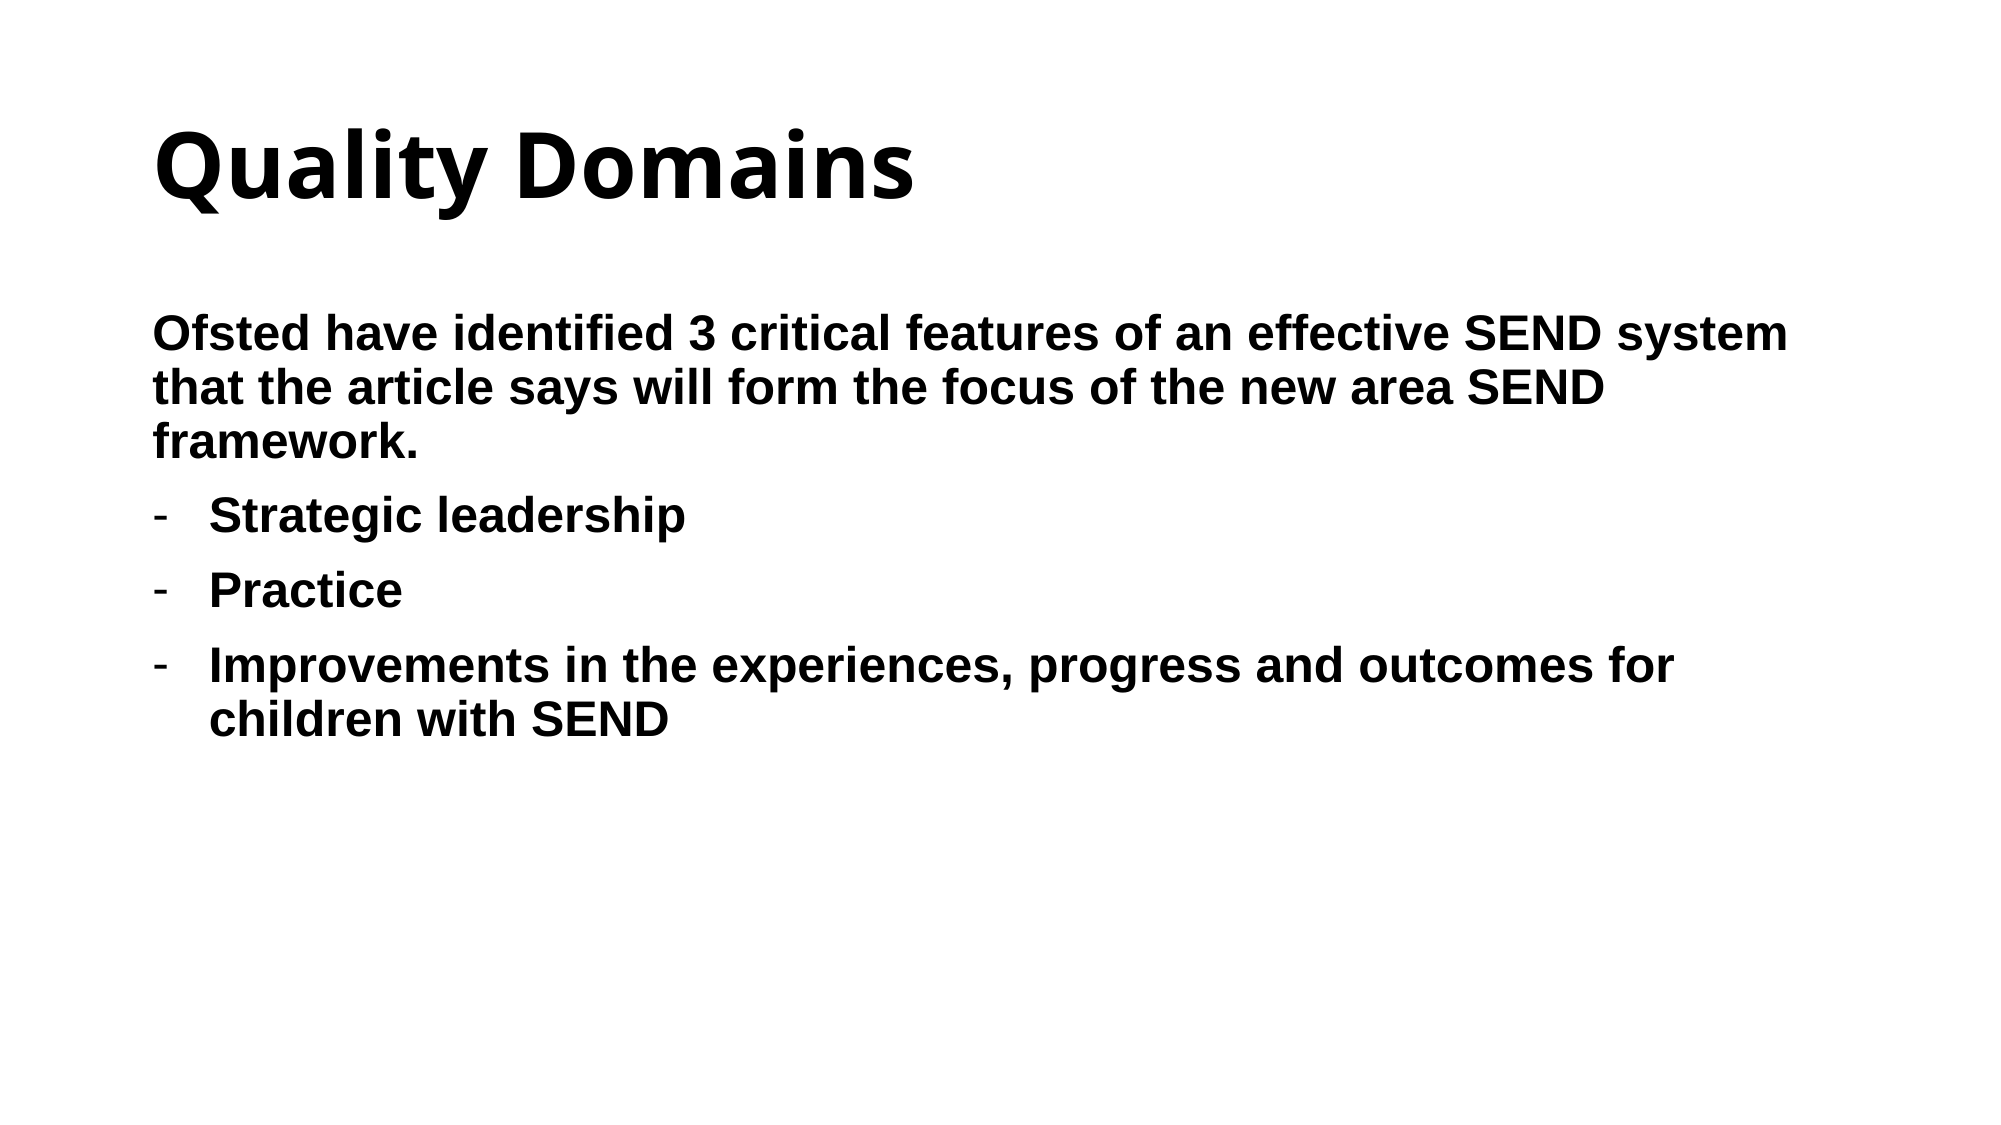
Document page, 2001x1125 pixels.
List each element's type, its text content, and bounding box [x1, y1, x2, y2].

title Quality Domains [137, 59, 1863, 278]
list Ofsted have identified 3 critical features of an effective SEND system that the article says will form the focus of the new area SEND framework. Strategic leadership Practice Improvements in the experiences, progress and outcomes for children with SEND [137, 299, 1863, 1014]
